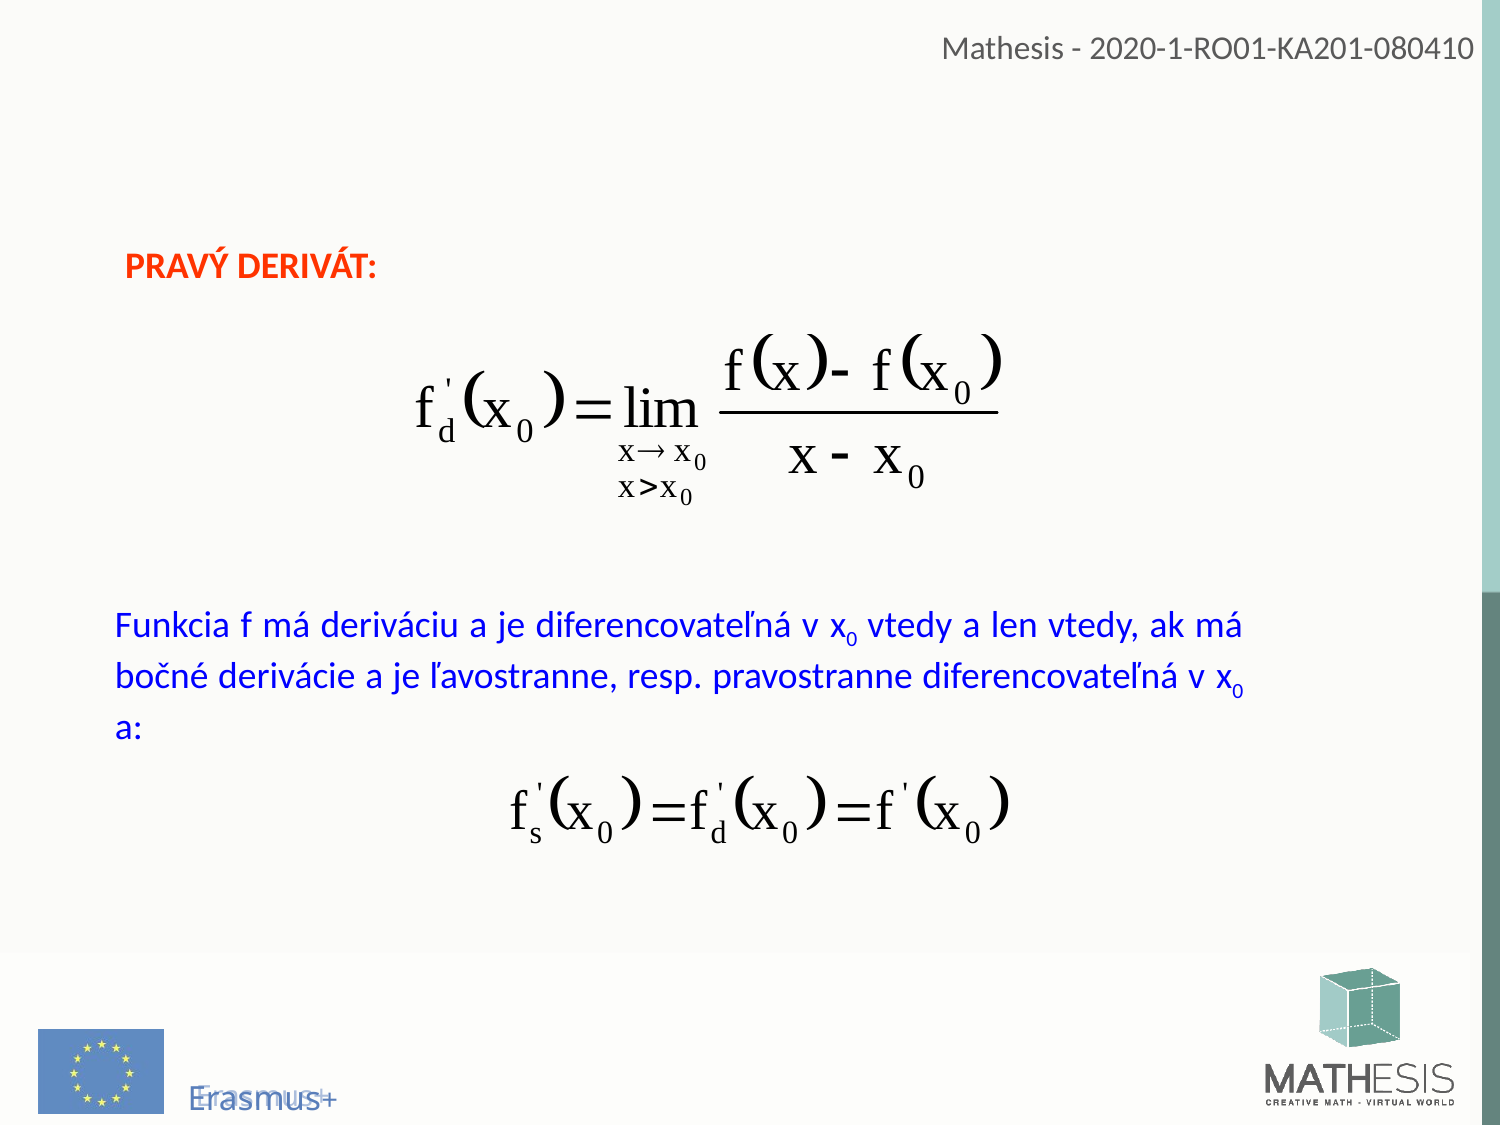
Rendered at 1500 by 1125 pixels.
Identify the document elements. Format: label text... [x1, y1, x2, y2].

text_box Funkcia f má deriváciu a je diferencovateľná v x0 vtedy a len vtedy, ak má bočné derivácie a je ľavostranne, resp. pravostranne diferencovateľná v x0 a: [100, 592, 1258, 755]
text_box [501, 768, 1010, 863]
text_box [406, 334, 1010, 516]
text_box PRAVÝ DERIVÁT: [110, 233, 401, 293]
